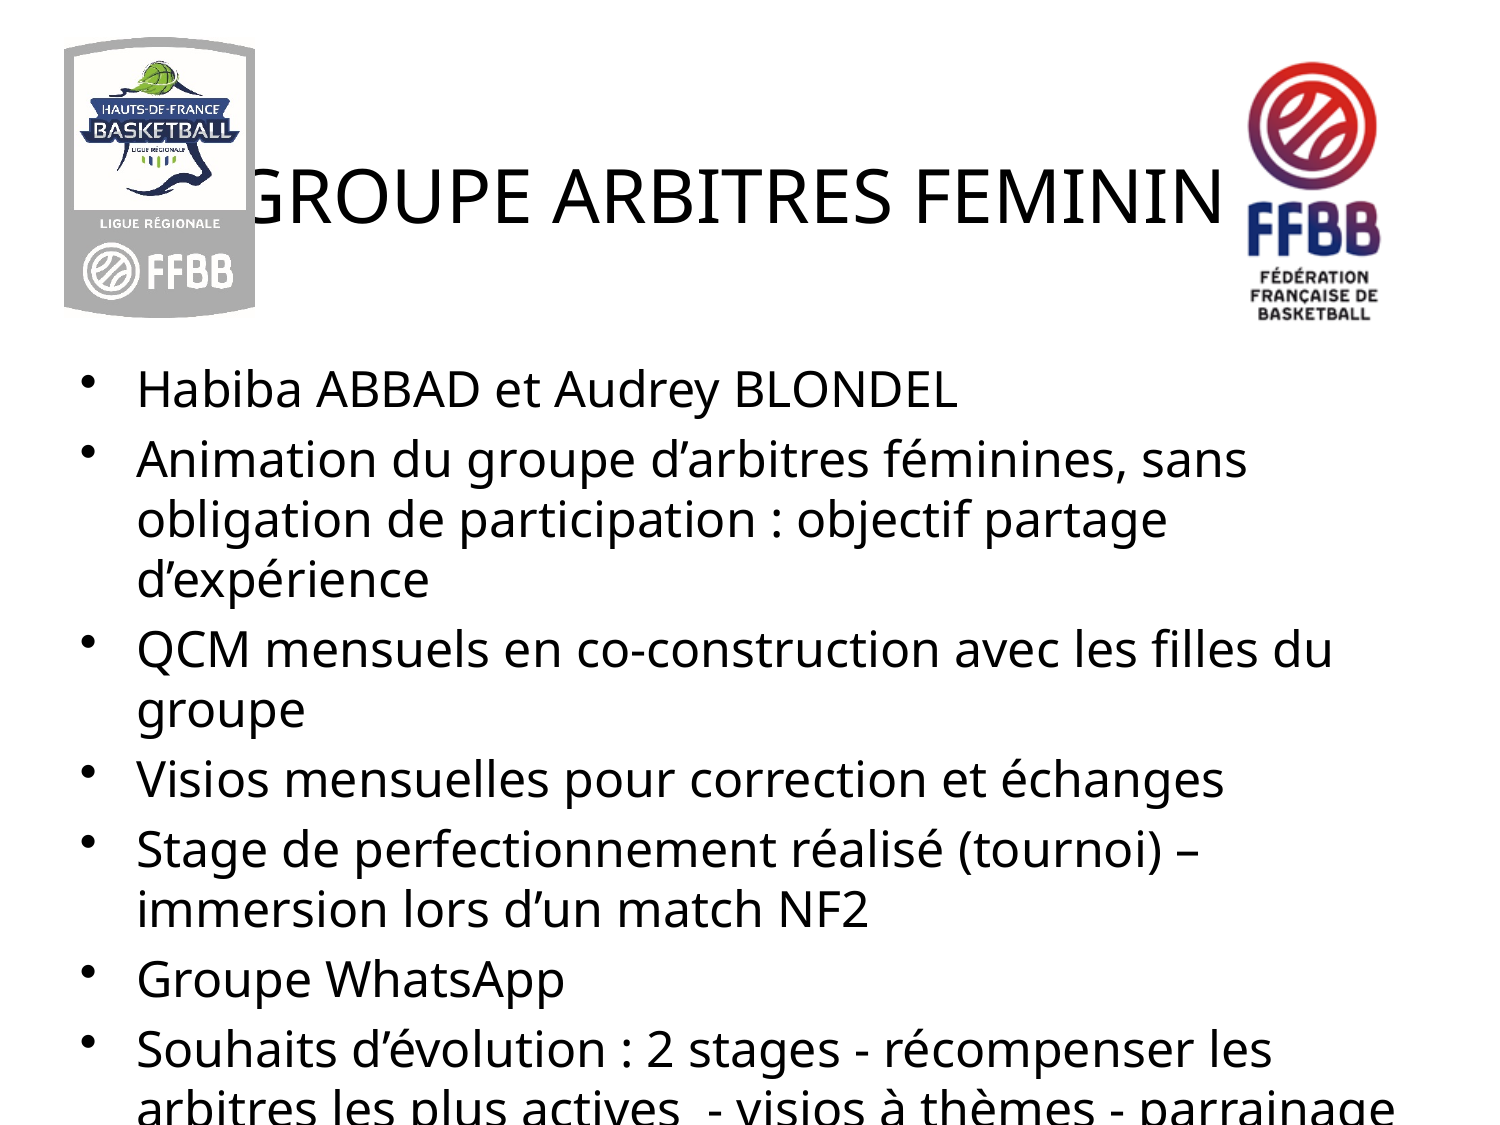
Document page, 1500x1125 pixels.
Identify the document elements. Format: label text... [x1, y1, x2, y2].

picture [64, 37, 255, 318]
list Habiba ABBAD et Audrey BLONDEL Animation du groupe d’arbitres féminines, sans obligation de participation : objectif partage d’expérience QCM mensuels en co-construction avec les filles du groupe Visios mensuelles pour correction et échanges Stage de perfectionnement réalisé (tournoi) – immersion lors d’un match NF2 Groupe WhatsApp Souhaits d’évolution : 2 stages - récompenser les arbitres les plus actives - visios à thèmes - parrainage au sein de leurs clubs [64, 350, 1424, 1088]
picture [1224, 37, 1405, 350]
title GROUPE ARBITRES FEMININS [255, 99, 1224, 288]
